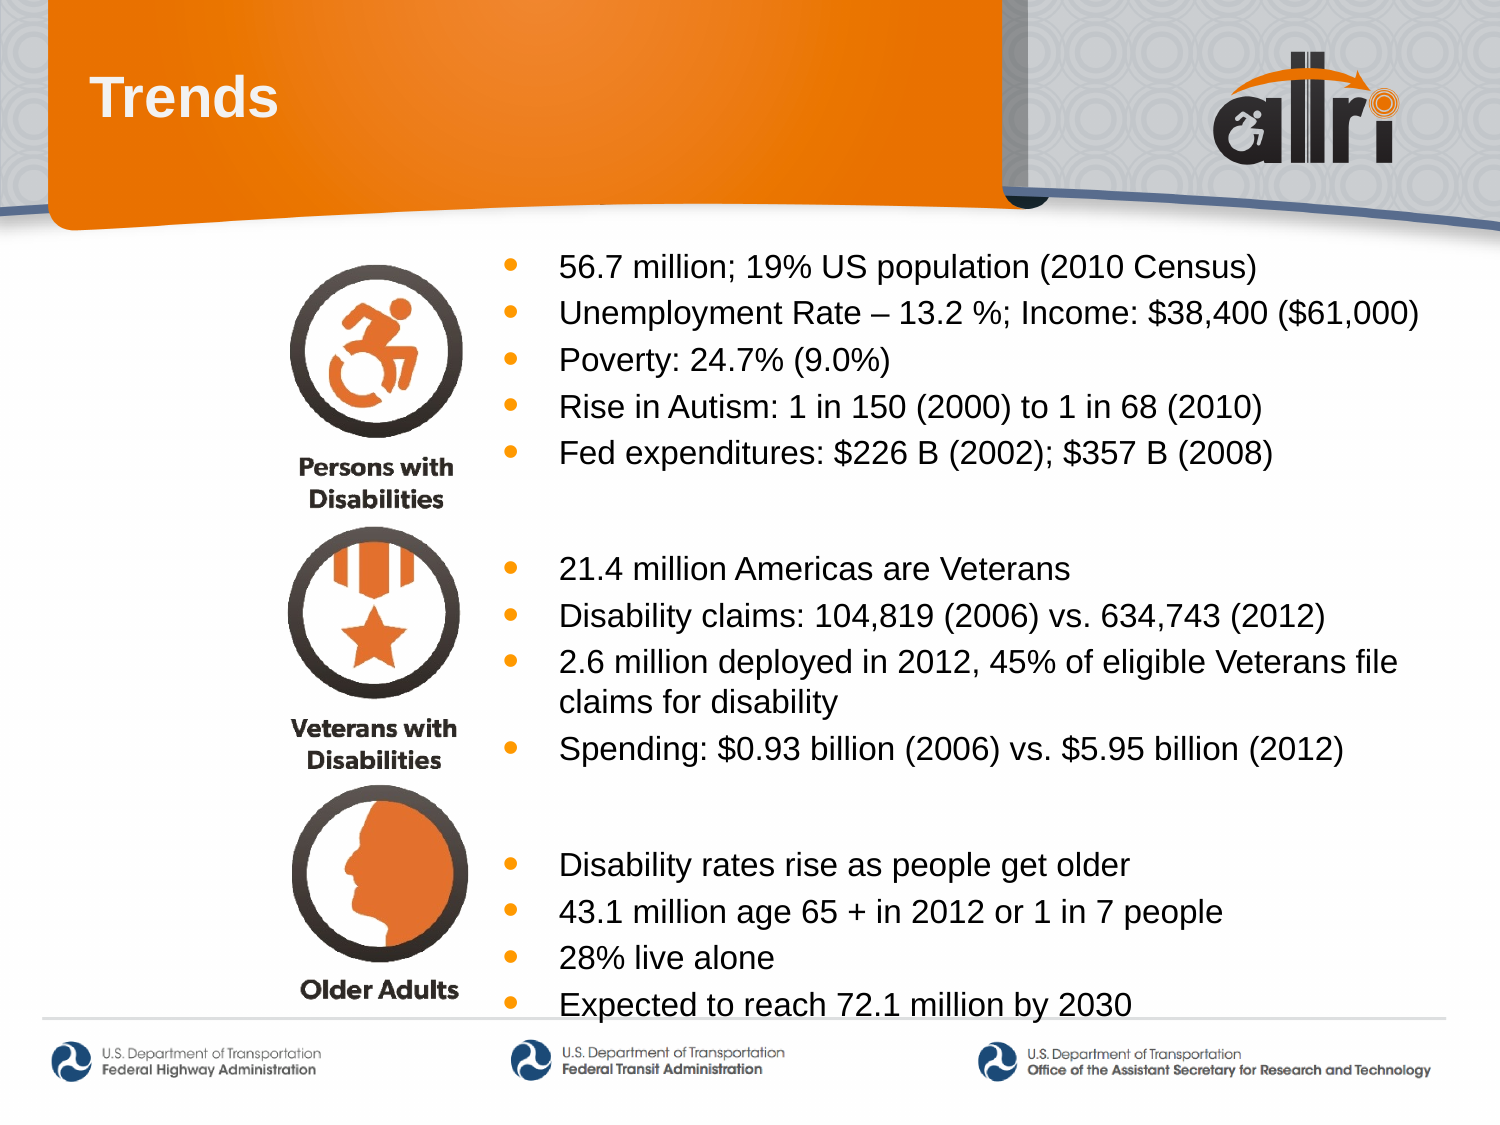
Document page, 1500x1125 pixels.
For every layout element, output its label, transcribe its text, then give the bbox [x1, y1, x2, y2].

list 56.7 million; 19% US population (2010 Census) Unemployment Rate – 13.2 %; Income: $38,400 ($61,000) Poverty: 24.7% (9.0%) Rise in Autism: 1 in 150 (2000) to 1 in 68 (2010) Fed expenditures: $226 B (2002); $357 B (2008) 21.4 million Americas are Veterans Disability claims: 104,819 (2006) vs. 634,743 (2012) 2.6 million deployed in 2012, 45% of eligible Veterans file claims for disability Spending: $0.93 billion (2006) vs. $5.95 billion (2012) Disability rates rise as people get older 43.1 million age 65 + in 2012 or 1 in 7 people 28% live alone Expected to reach 72.1 million by 2030 [487, 237, 1500, 938]
picture [0, 0, 1500, 1125]
title Trends [75, 24, 975, 163]
